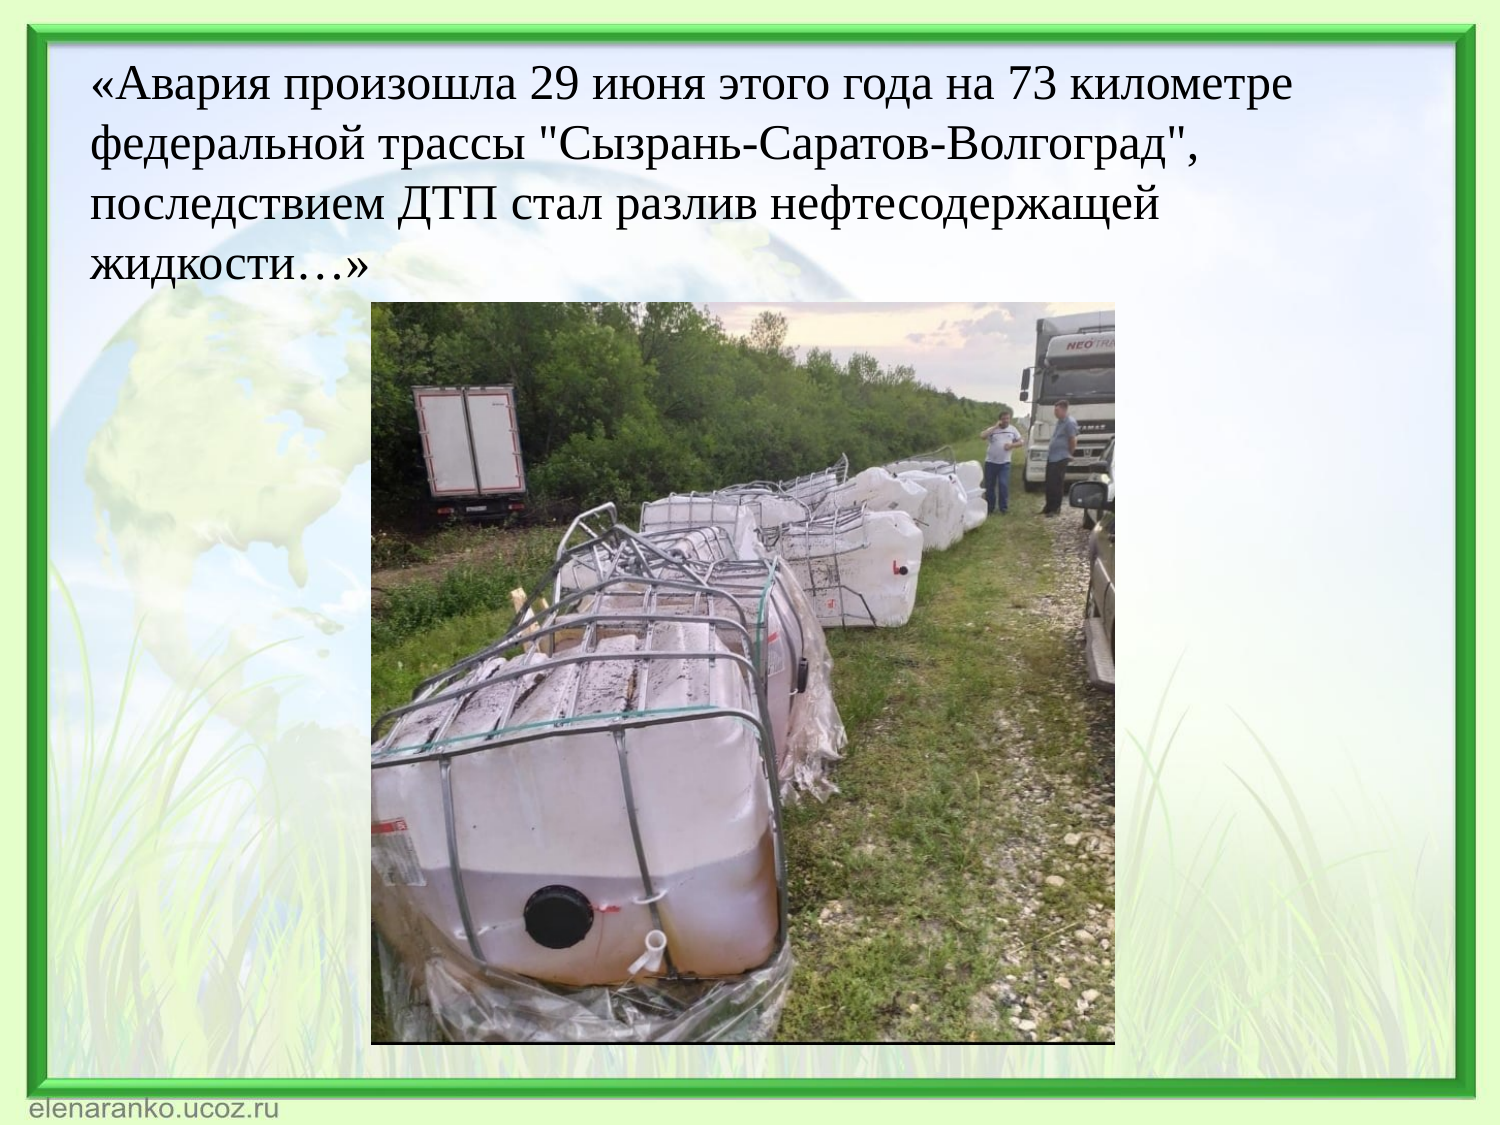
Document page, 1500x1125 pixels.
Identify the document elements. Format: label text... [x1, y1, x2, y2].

picture [0, 0, 1500, 1125]
title «Авария произошла 29 июня этого года на 73 километре федеральной трассы "Сызрань-Саратов-Волгоград", последствием ДТП стал разлив нефтесодержащей жидкости…» [75, 66, 1425, 233]
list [371, 302, 1115, 1046]
